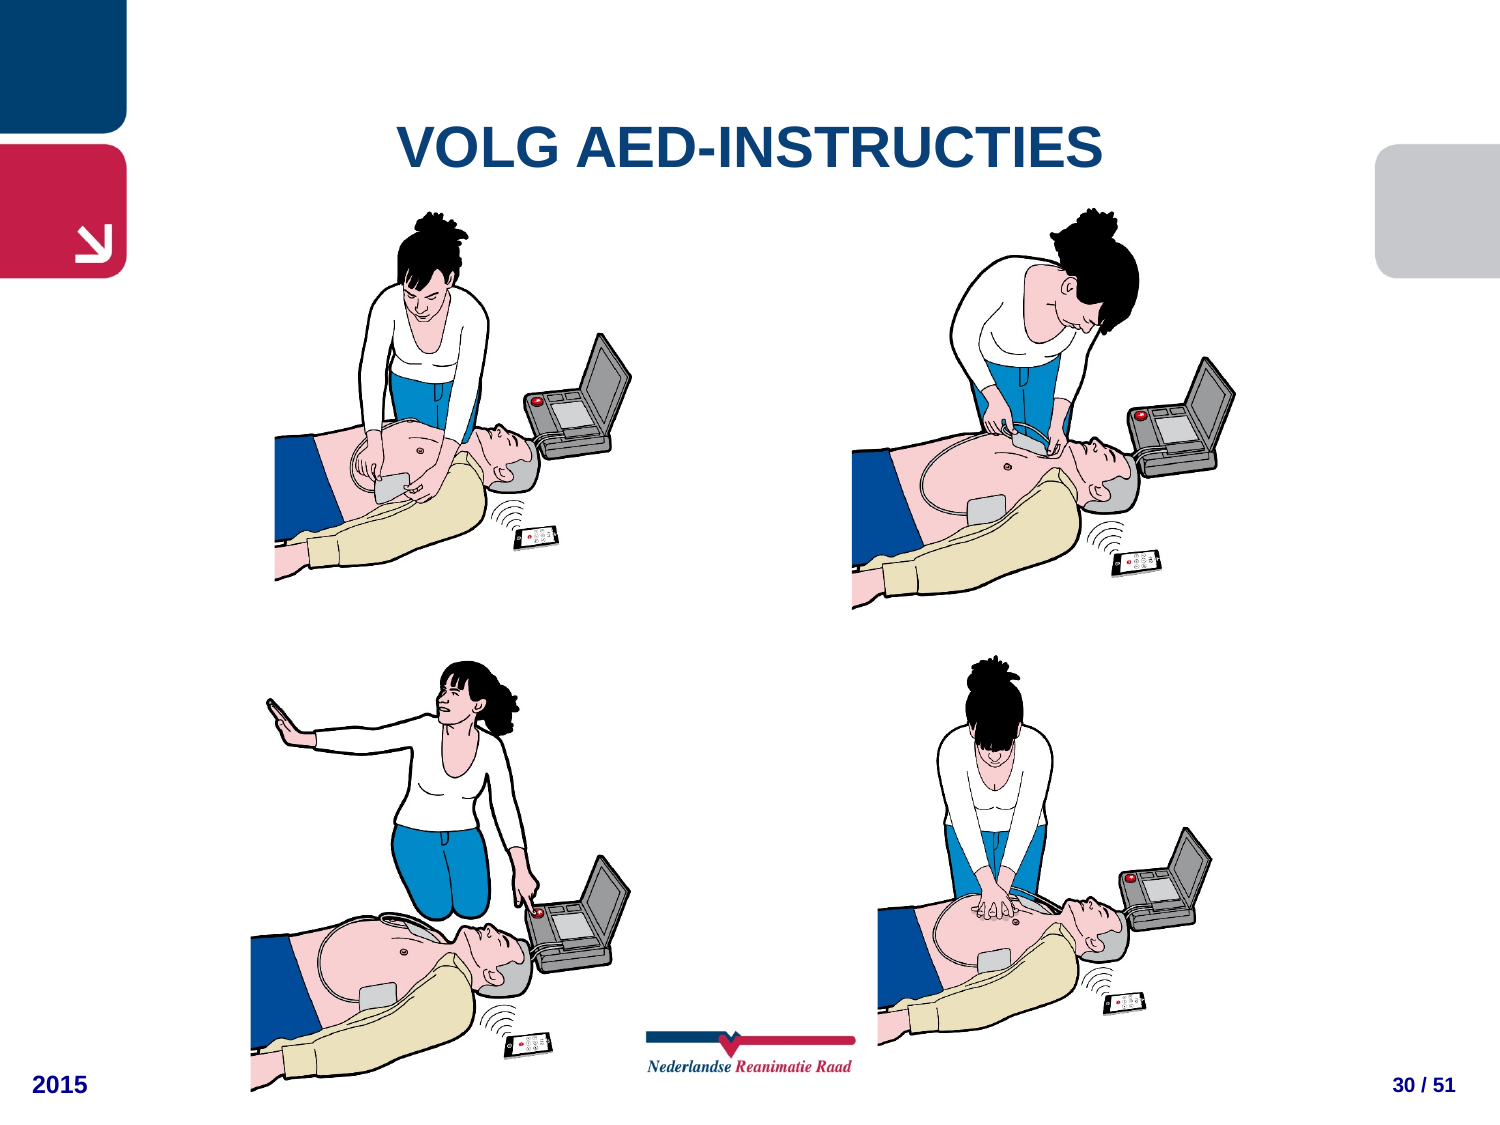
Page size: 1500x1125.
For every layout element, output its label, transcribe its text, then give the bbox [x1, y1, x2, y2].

text_box VOLG AED-INSTRUCTIES [33, 101, 1468, 177]
picture [0, 0, 1500, 1125]
